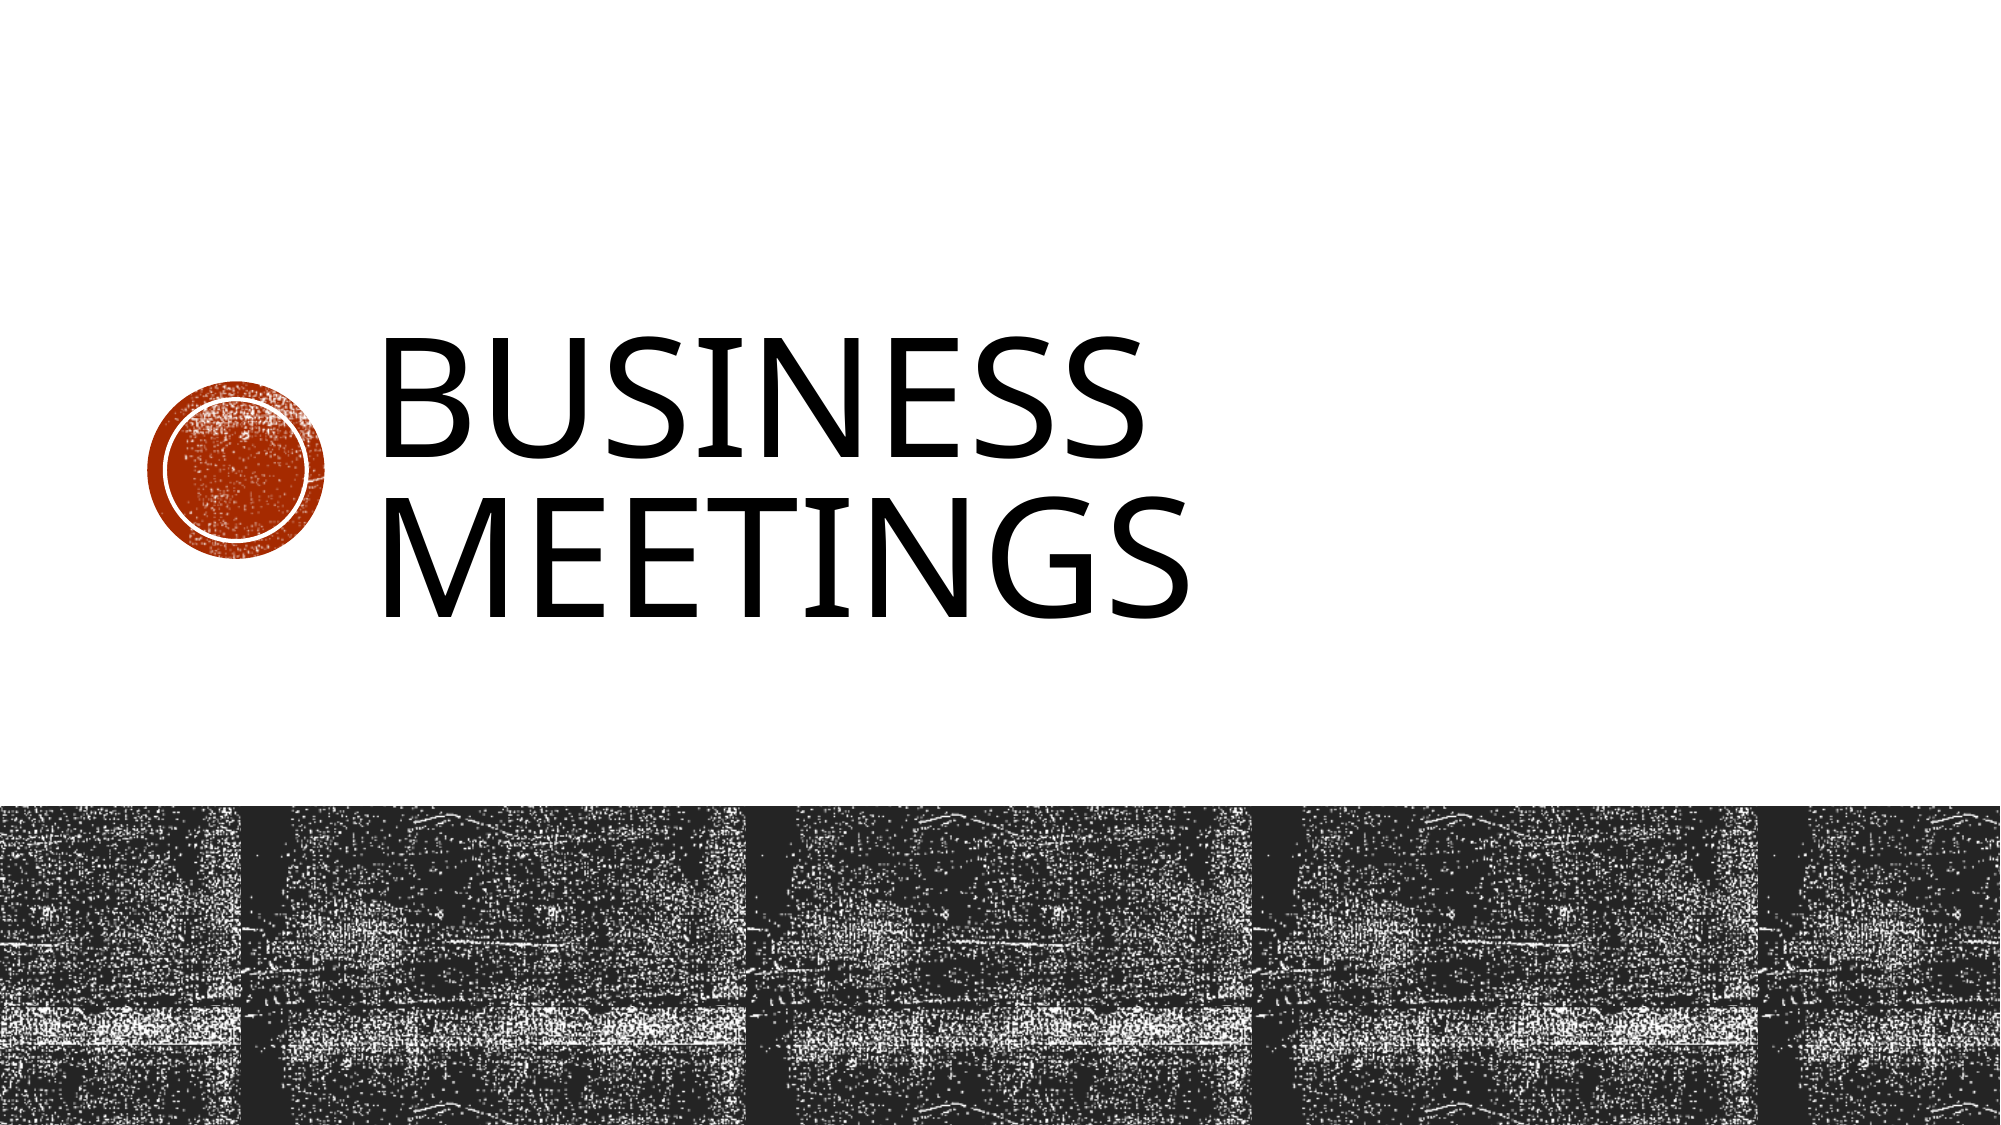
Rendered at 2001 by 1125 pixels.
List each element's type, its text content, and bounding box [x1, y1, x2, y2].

title Business meetings [355, 201, 1878, 779]
